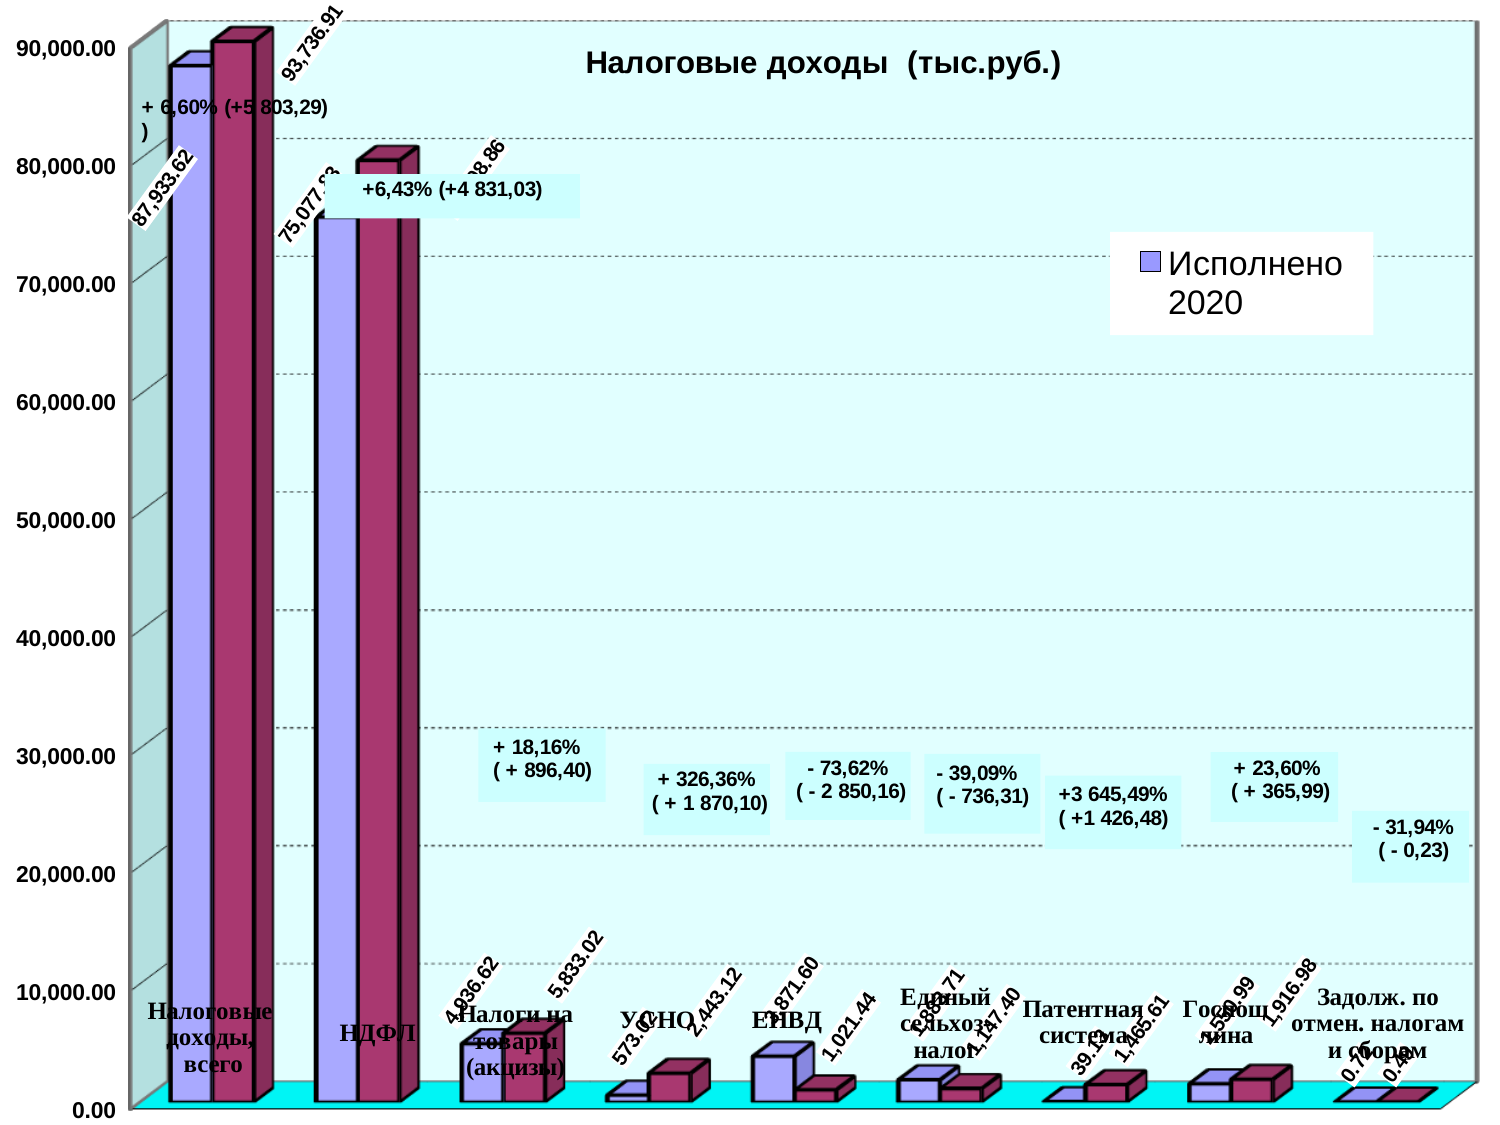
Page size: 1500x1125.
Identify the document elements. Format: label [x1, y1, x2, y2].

chart [0, 0, 1500, 1125]
